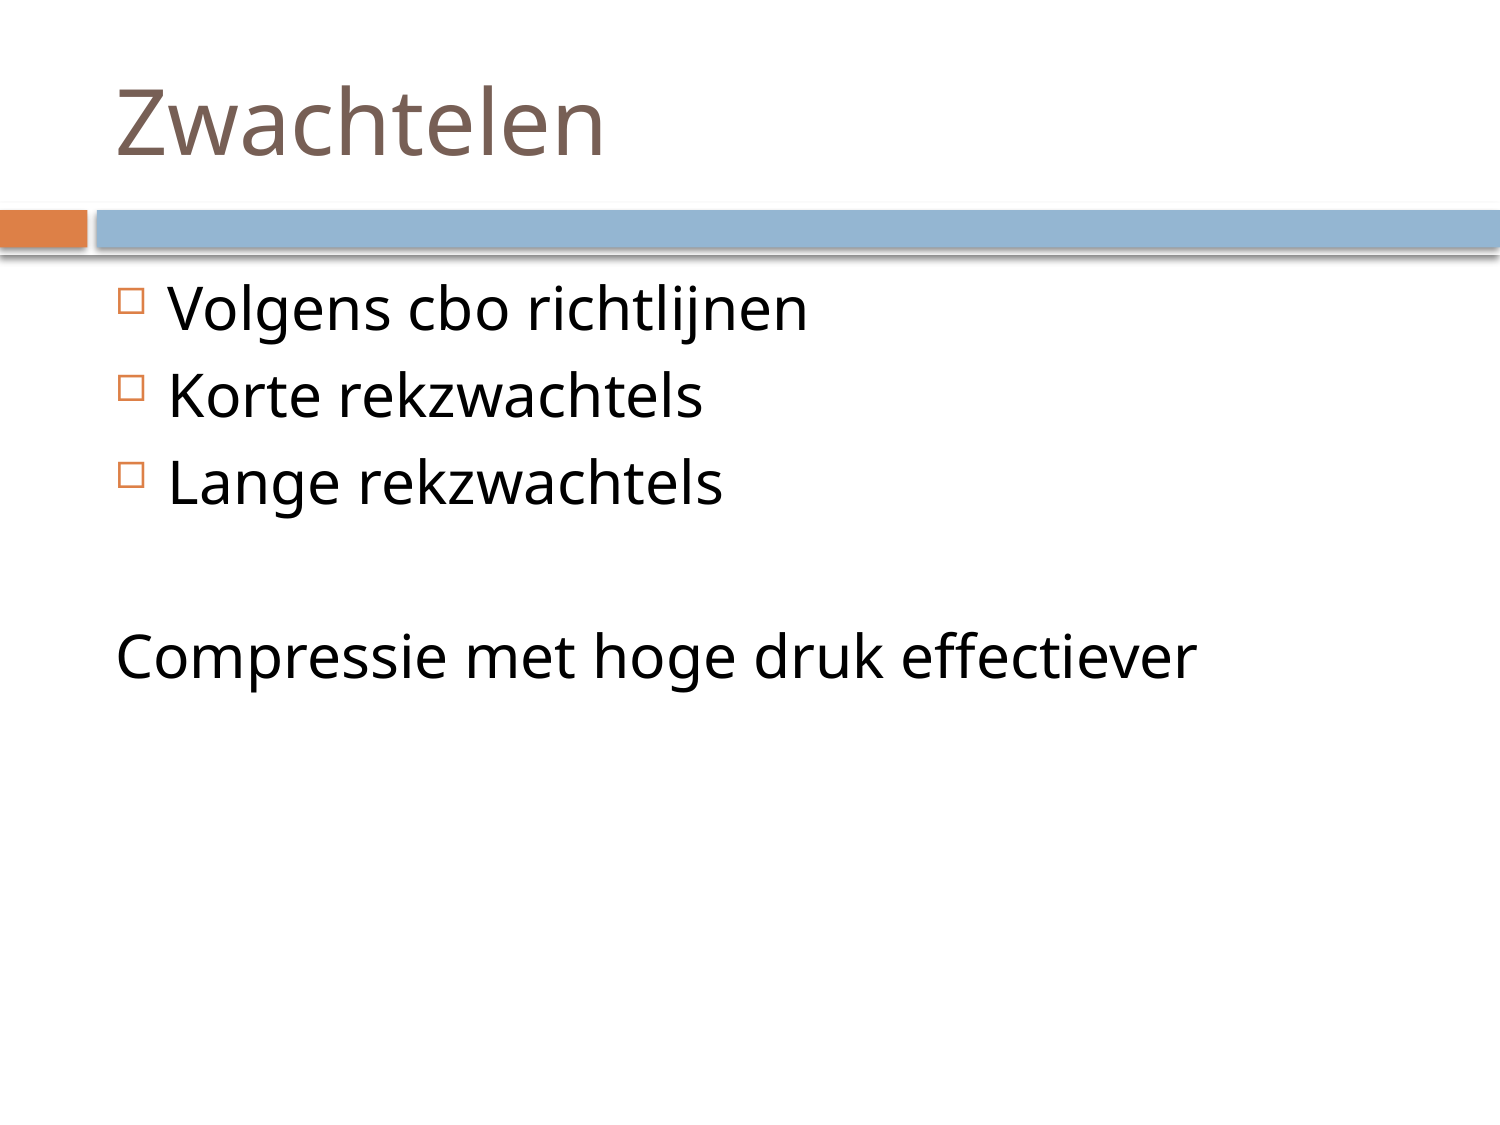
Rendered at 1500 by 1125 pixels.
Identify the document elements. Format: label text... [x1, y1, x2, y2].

list Volgens cbo richtlijnen Korte rekzwachtels Lange rekzwachtels Compressie met hoge druk effectiever [100, 262, 1438, 1000]
title Zwachtelen [100, 37, 1438, 200]
